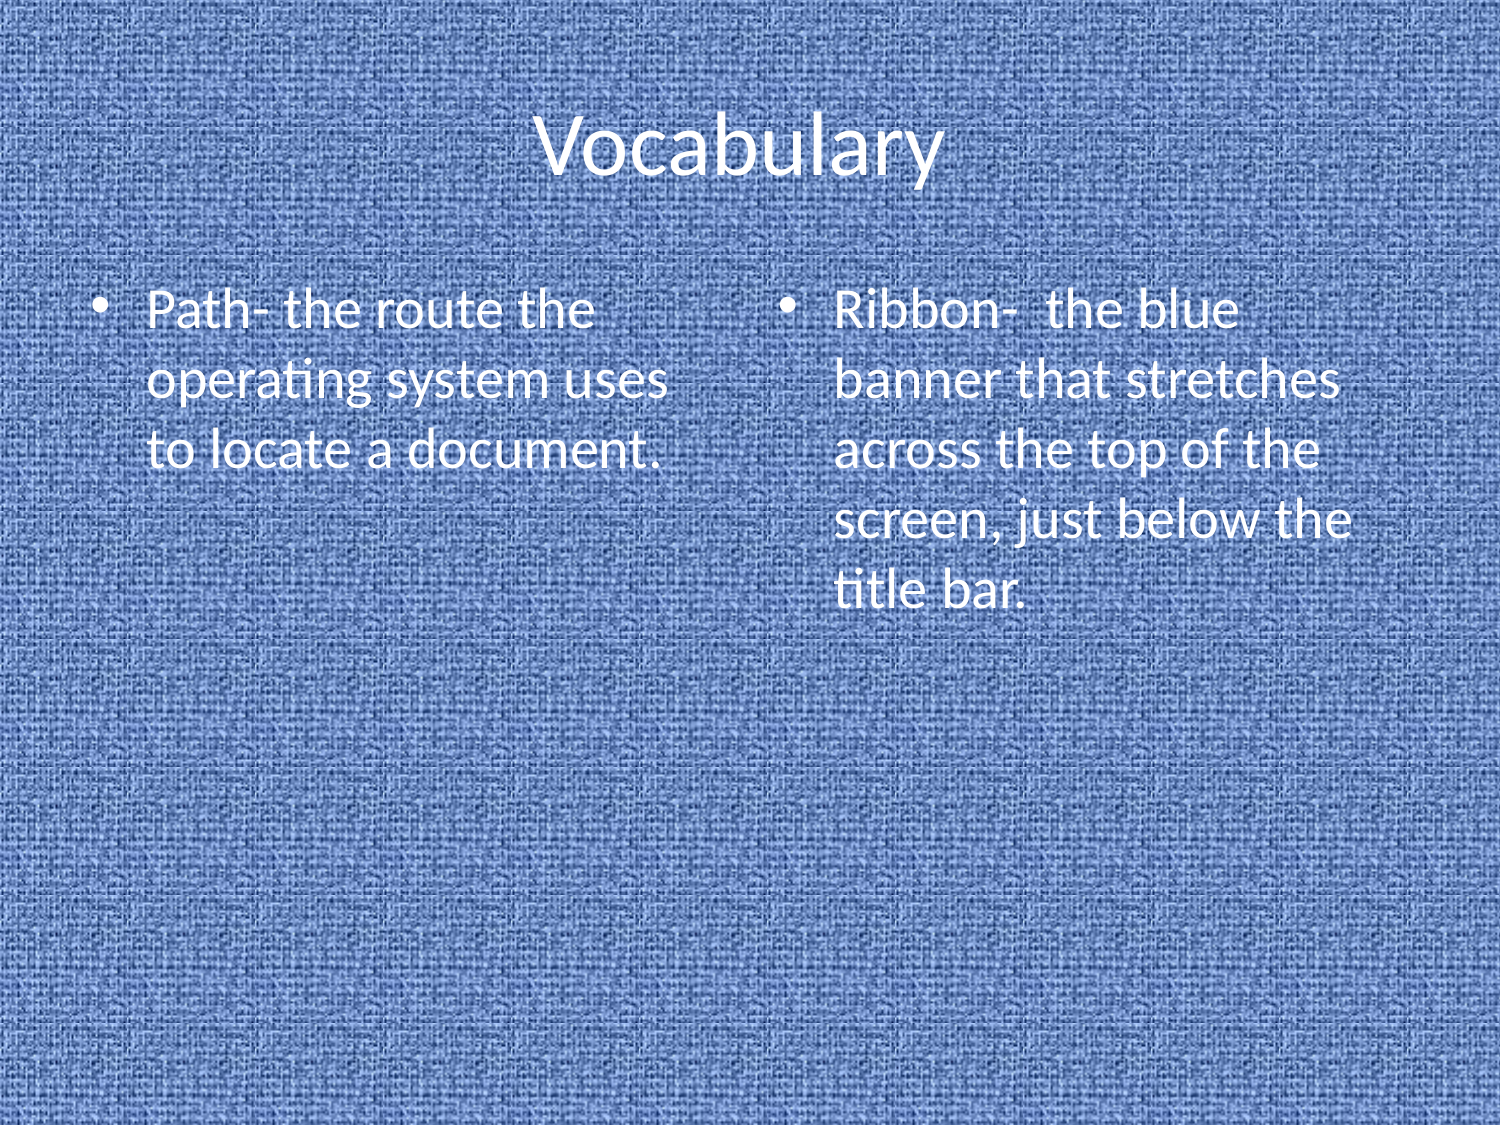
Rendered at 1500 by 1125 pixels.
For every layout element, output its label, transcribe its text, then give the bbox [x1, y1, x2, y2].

title Vocabulary [75, 45, 1425, 233]
list Ribbon- the blue banner that stretches across the top of the screen, just below the title bar. [762, 262, 1425, 1005]
picture [0, 0, 1500, 1125]
list Path- the route the operating system uses to locate a document. [75, 262, 738, 1005]
